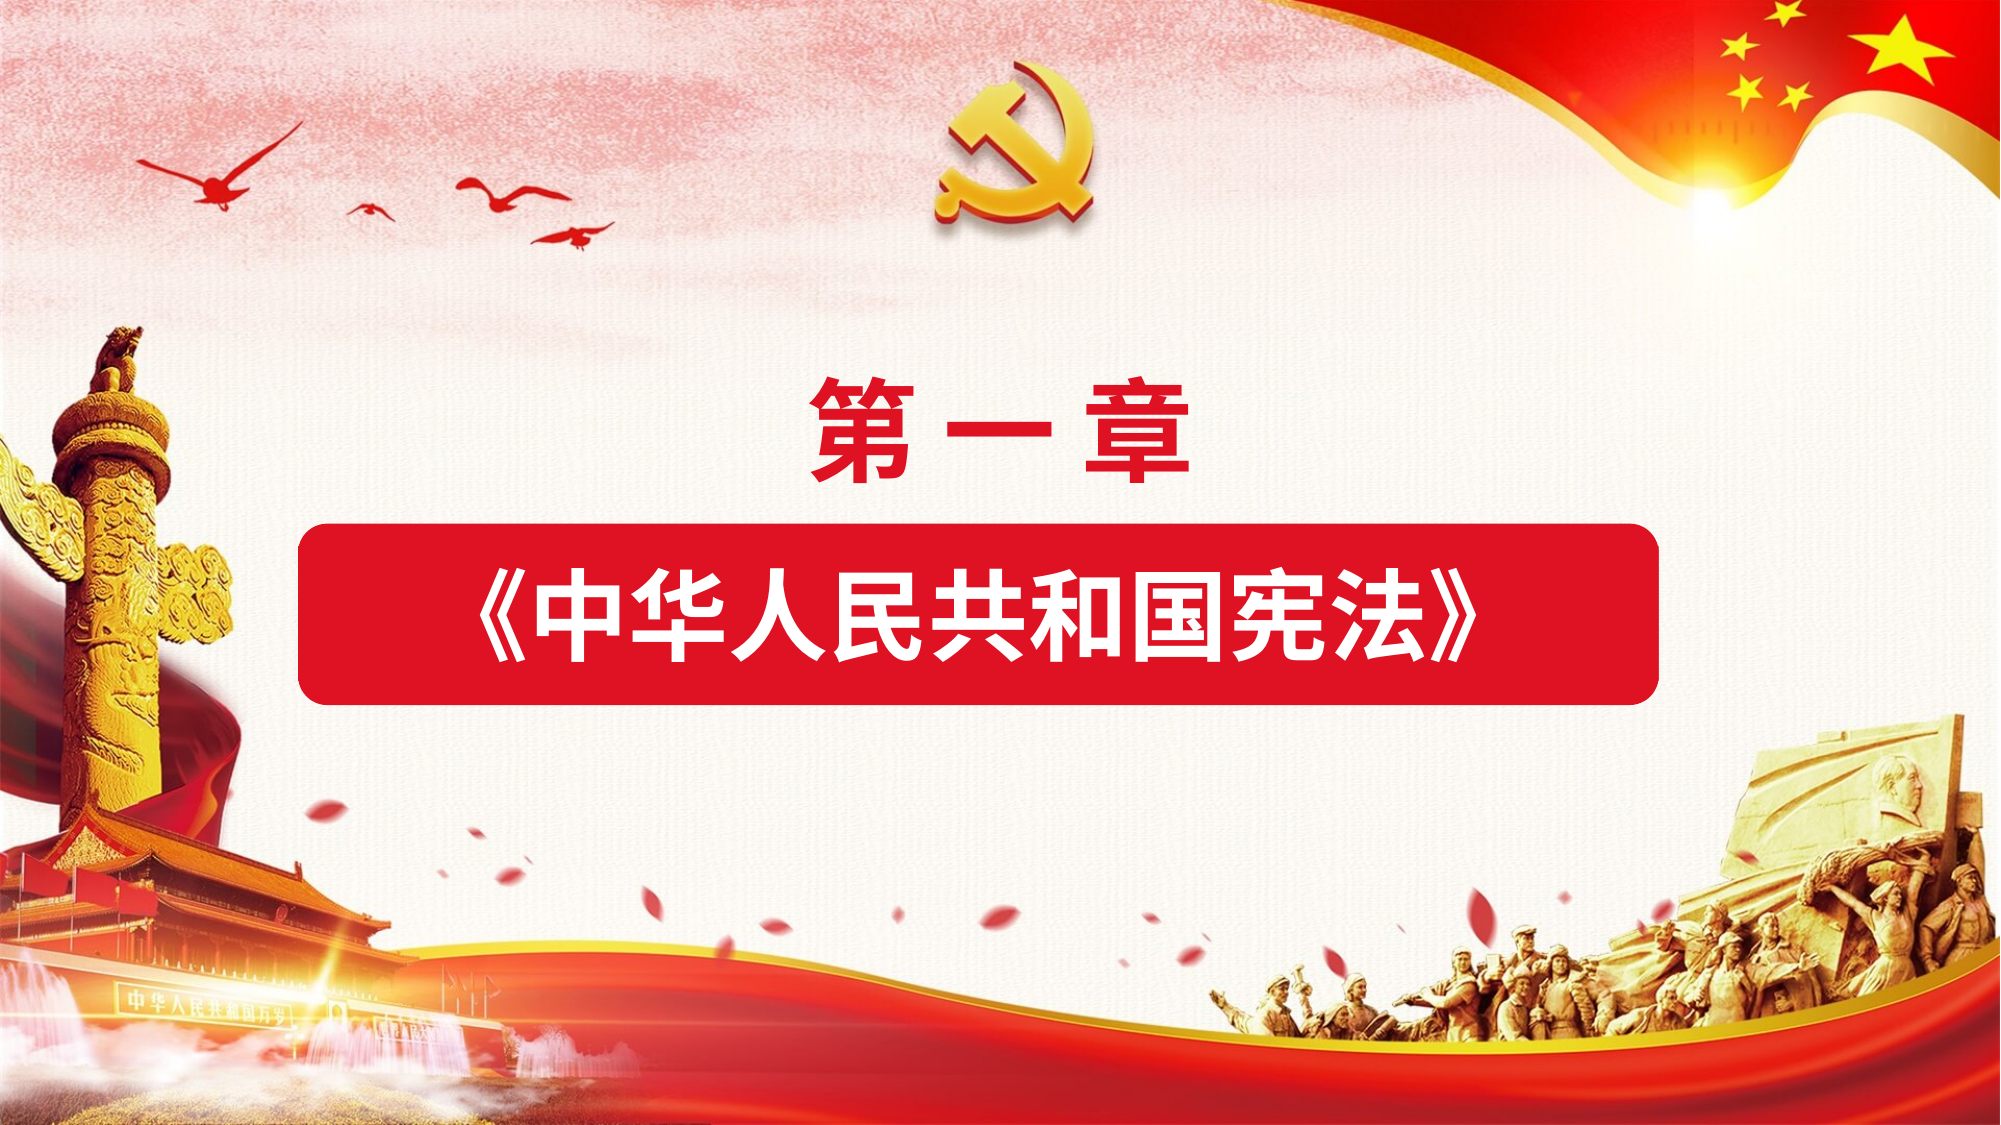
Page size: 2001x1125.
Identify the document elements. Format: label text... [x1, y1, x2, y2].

picture [0, 0, 2000, 1125]
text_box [298, 523, 1659, 706]
text_box 第 一 章 [420, 286, 1580, 504]
